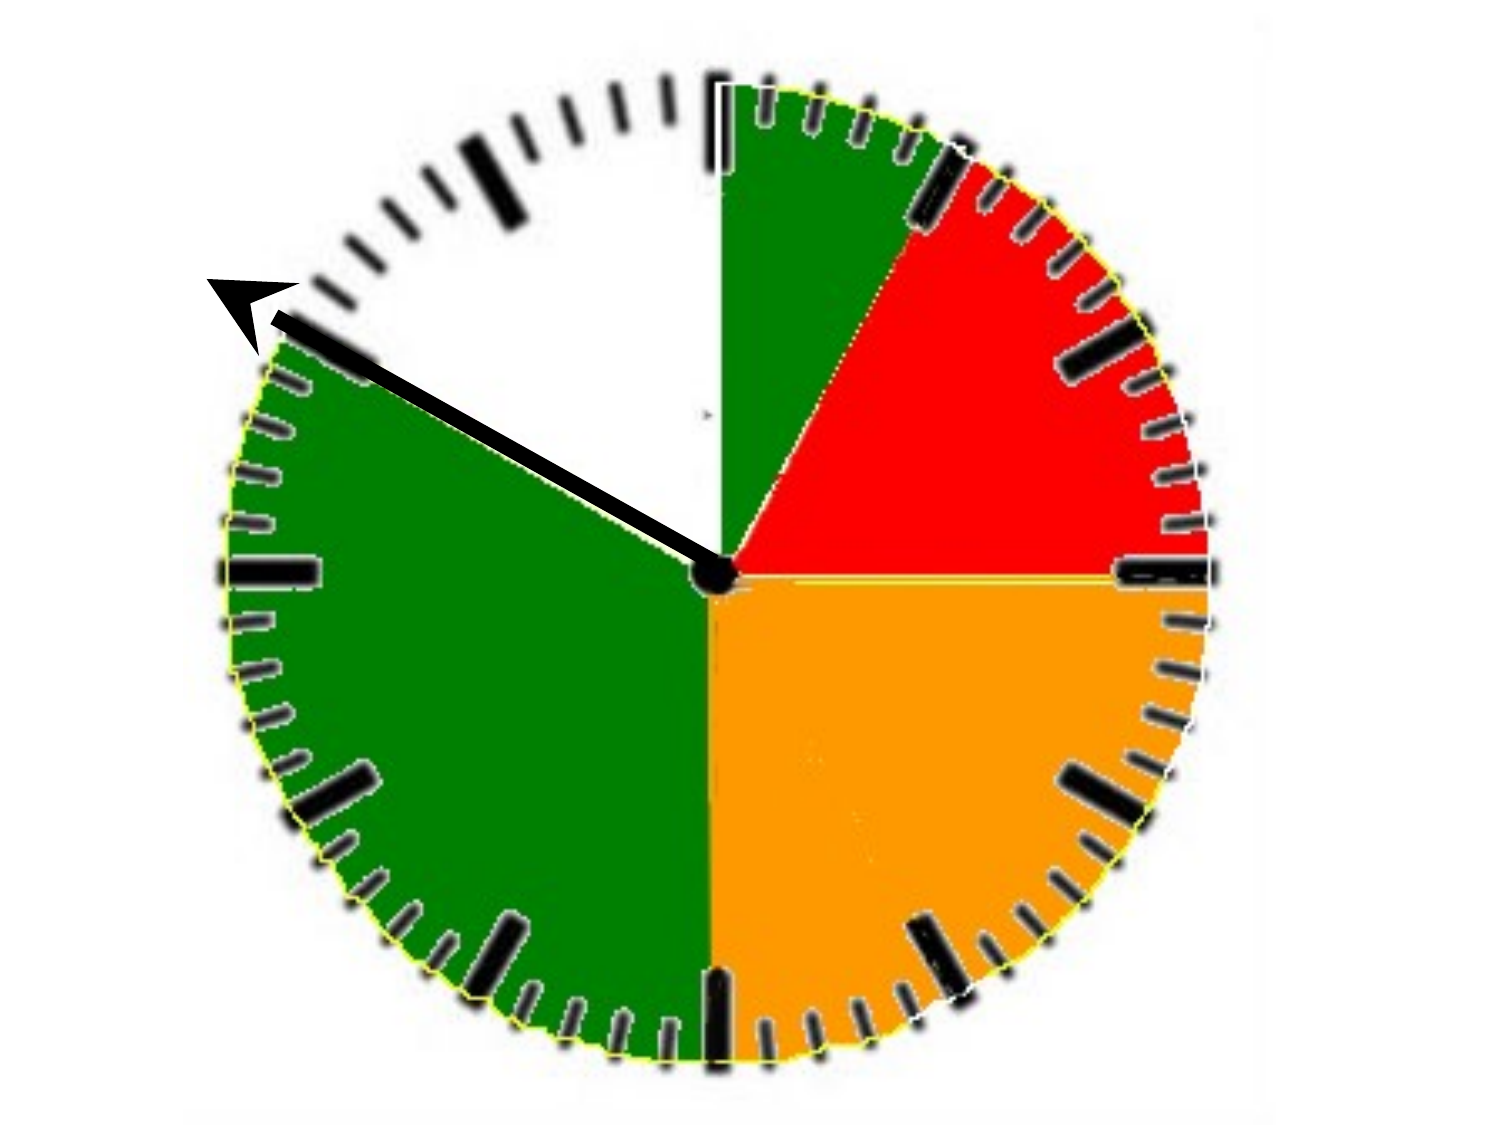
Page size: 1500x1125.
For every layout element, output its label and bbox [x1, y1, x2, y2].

text_box [206, 278, 715, 563]
picture [182, 5, 1306, 1125]
